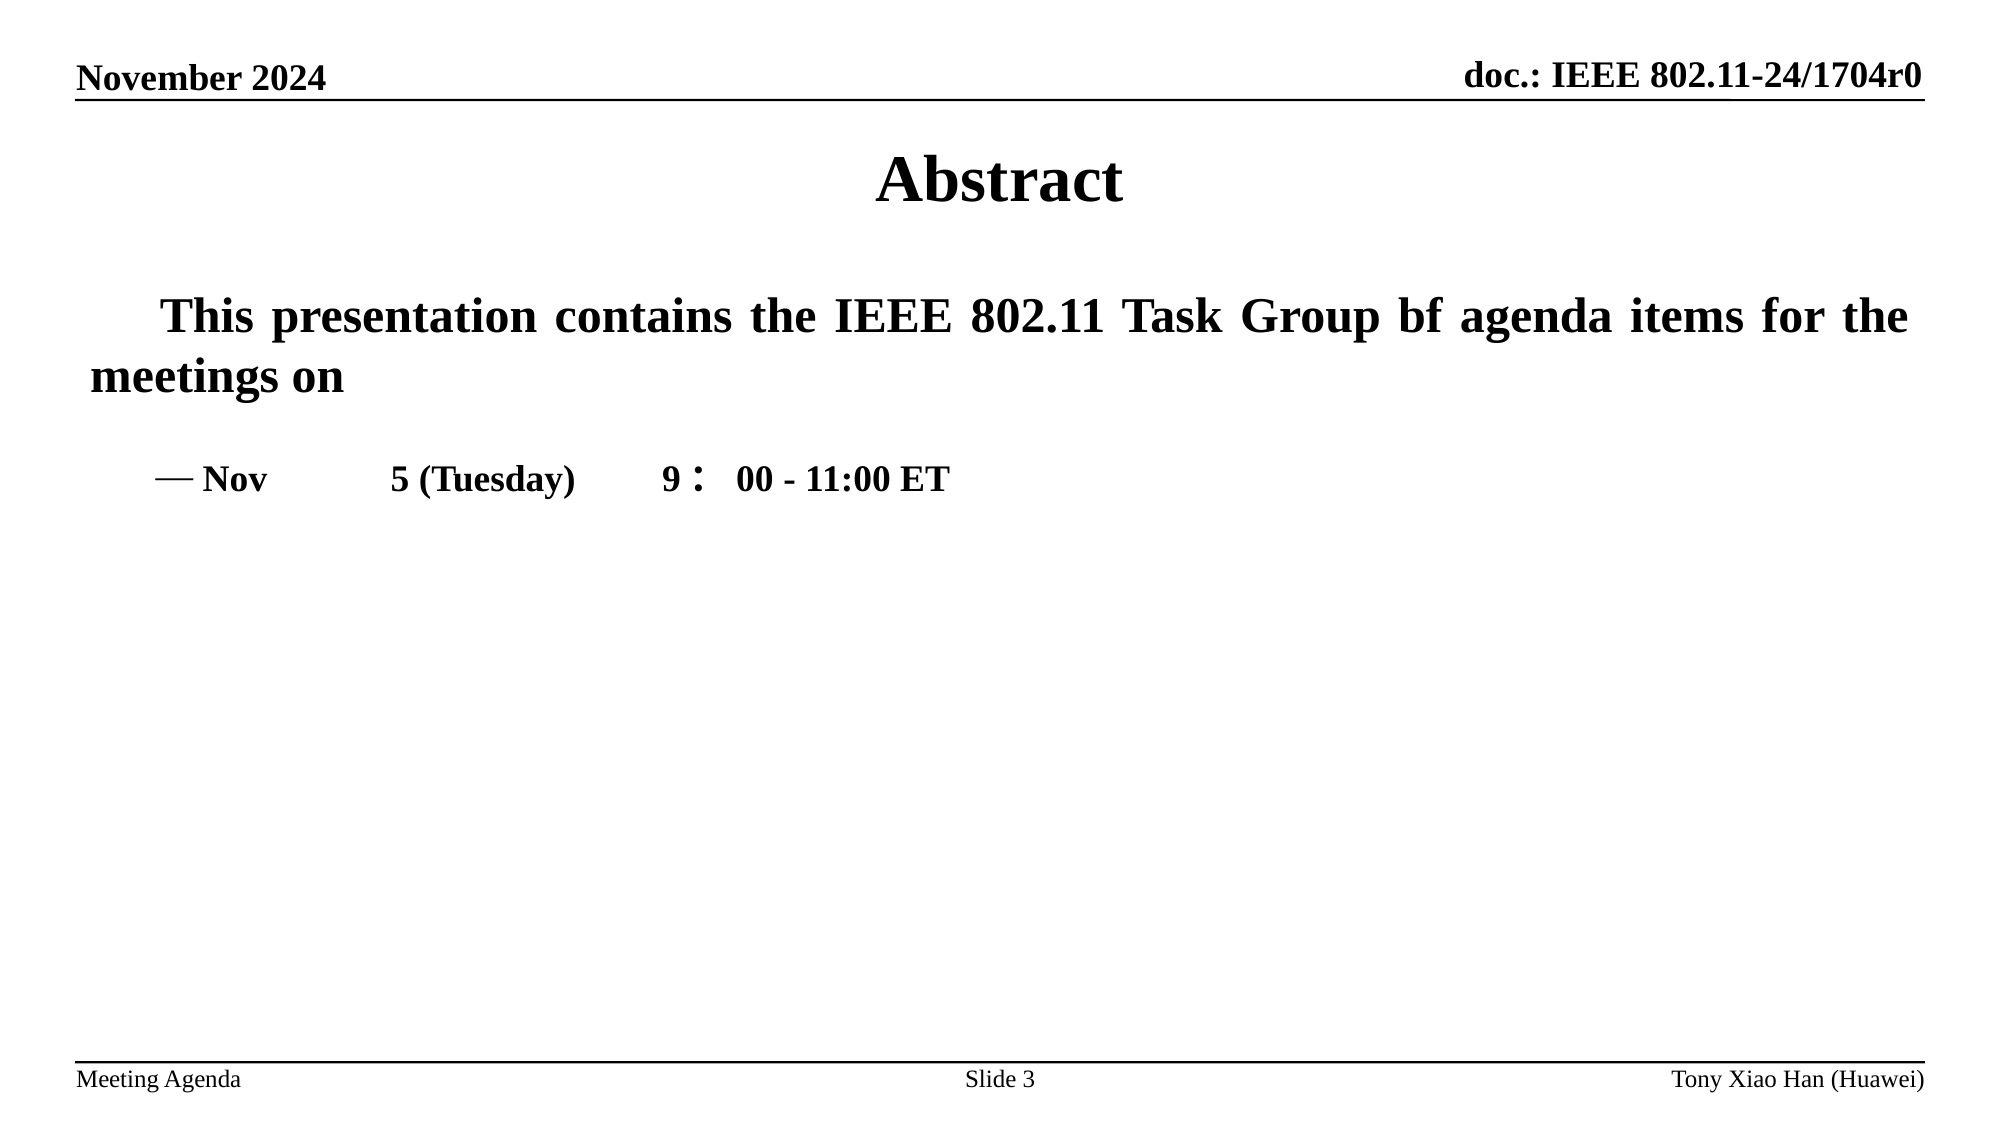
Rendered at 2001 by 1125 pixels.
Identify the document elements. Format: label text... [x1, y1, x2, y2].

text_box Abstract [362, 87, 1638, 263]
text_box This presentation contains the IEEE 802.11 Task Group bf agenda items for the meetings on Nov 5 (Tuesday) 9：00 - 11:00 ET [75, 274, 1925, 950]
